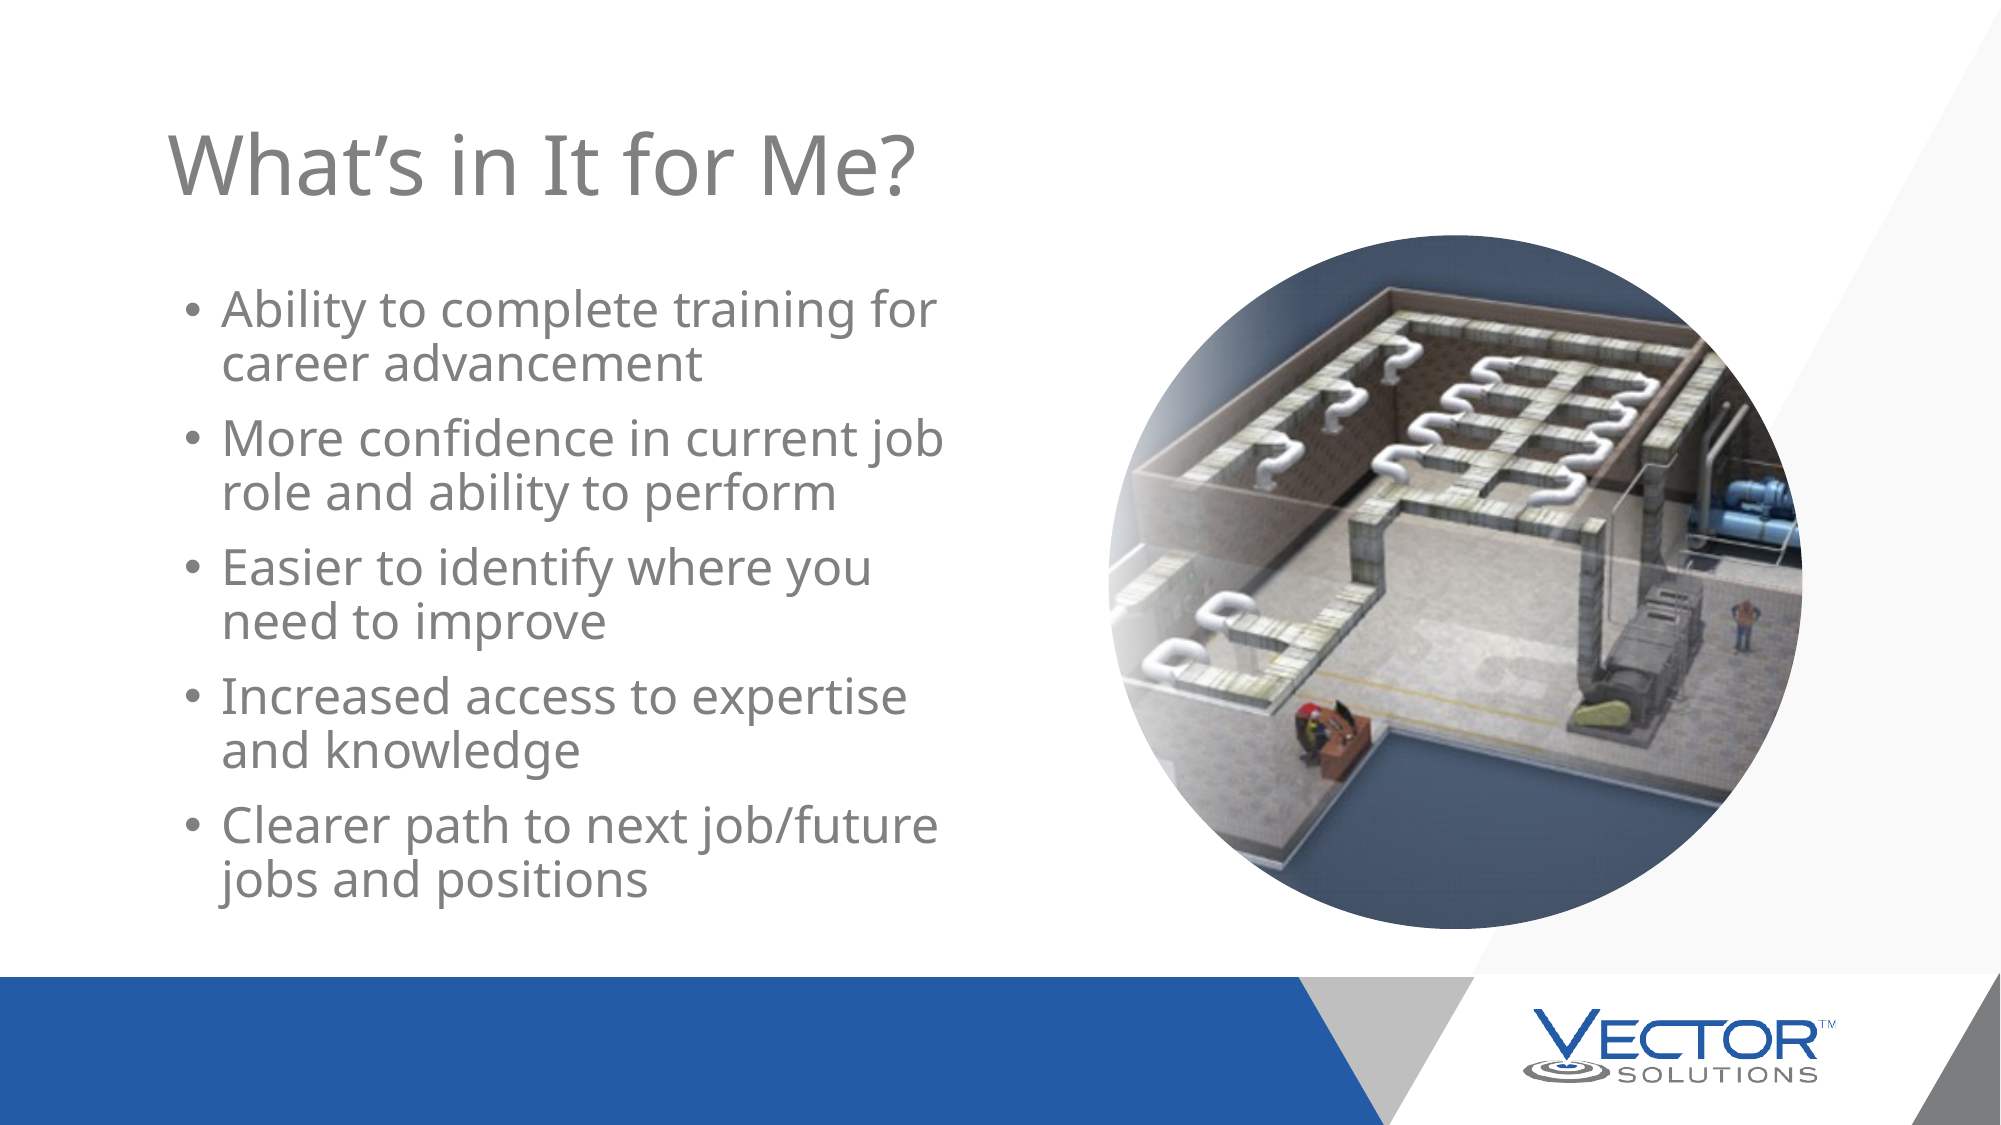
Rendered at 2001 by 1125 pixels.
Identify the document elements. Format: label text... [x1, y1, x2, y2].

list Ability to complete training for career advancement More confidence in current job role and ability to perform Easier to identify where you need to improve Increased access to expertise and knowledge Clearer path to next job/future jobs and positions [169, 277, 1010, 992]
title What’s in It for Me? [152, 59, 1877, 278]
picture [1523, 1009, 1836, 1083]
picture [1108, 235, 1803, 930]
